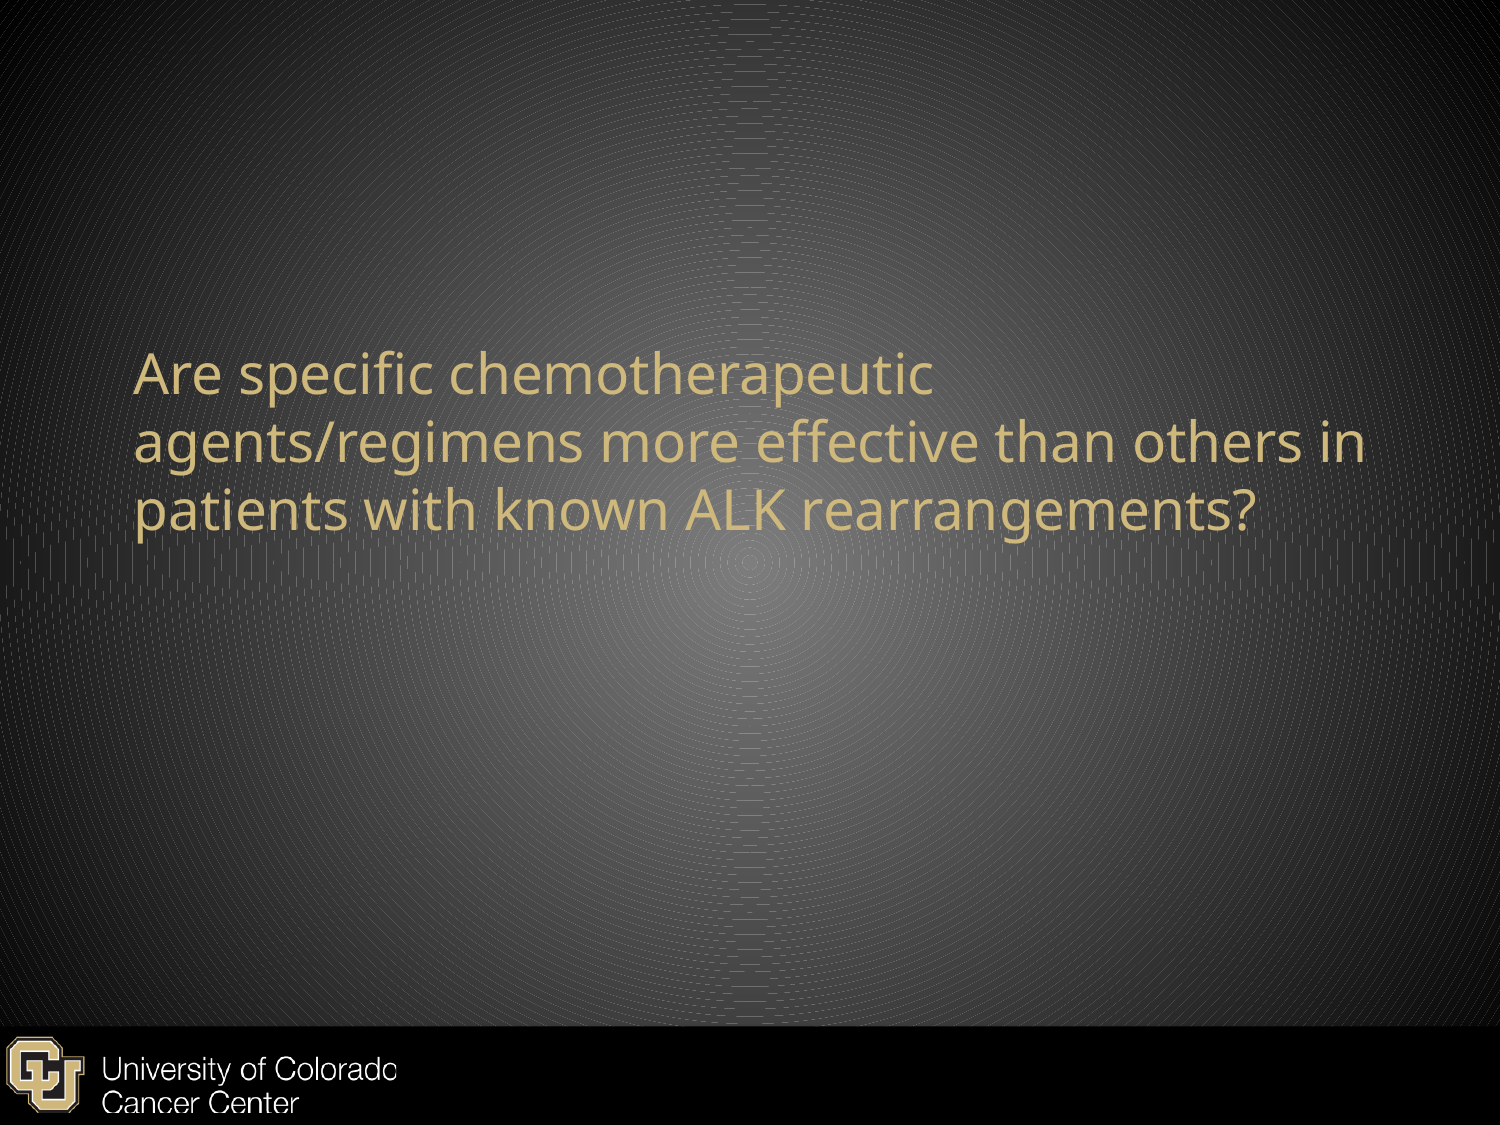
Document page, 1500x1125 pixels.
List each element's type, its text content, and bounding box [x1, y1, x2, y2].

title Are specific chemotherapeutic agents/regimens more effective than others in patients with known ALK rearrangements? [118, 330, 1394, 554]
